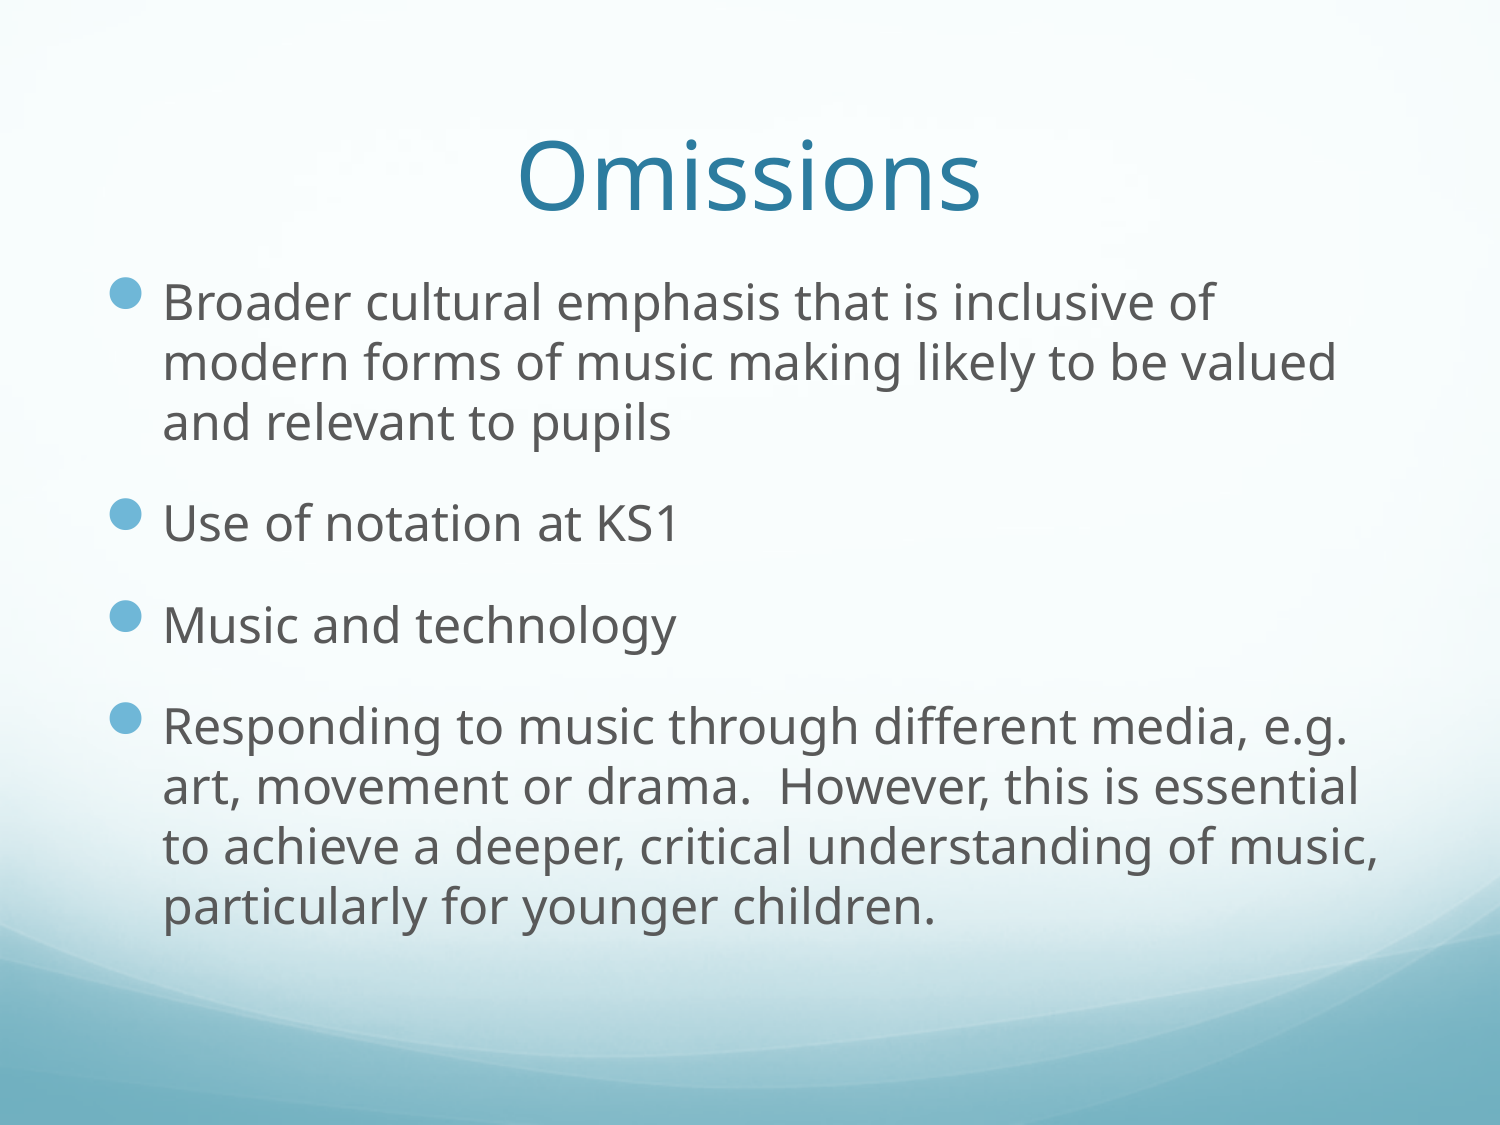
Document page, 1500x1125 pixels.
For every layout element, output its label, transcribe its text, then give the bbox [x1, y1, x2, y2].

list Broader cultural emphasis that is inclusive of modern forms of music making likely to be valued and relevant to pupils Use of notation at KS1 Music and technology Responding to music through different media, e.g. art, movement or drama. However, this is essential to achieve a deeper, critical understanding of music, particularly for younger children. [90, 262, 1410, 975]
title Omissions [90, 17, 1410, 237]
